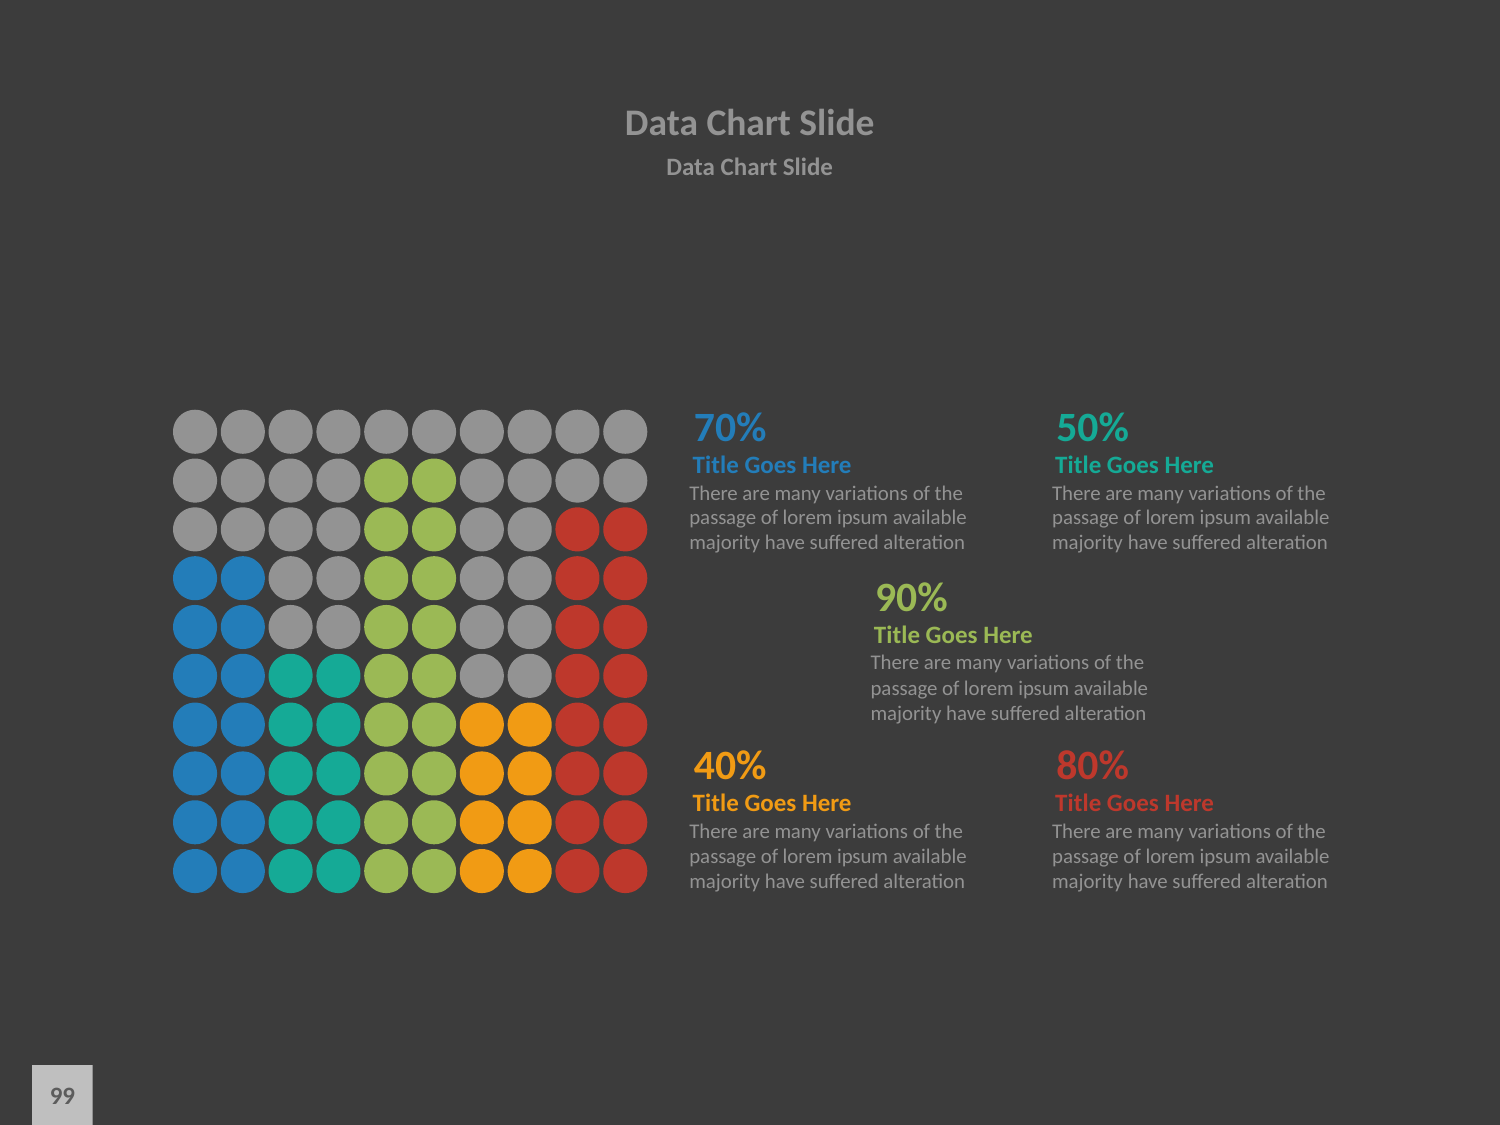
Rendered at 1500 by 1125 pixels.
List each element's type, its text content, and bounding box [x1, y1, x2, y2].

text_box 40% [678, 730, 782, 796]
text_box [172, 409, 648, 894]
text_box 70% [678, 392, 782, 458]
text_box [1051, 448, 1377, 555]
text_box 90% [860, 563, 963, 628]
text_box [1051, 786, 1377, 894]
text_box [689, 786, 1014, 894]
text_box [689, 448, 1014, 555]
title Data Chart Slide [287, 91, 1213, 150]
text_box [870, 618, 1195, 726]
text_box 80% [1041, 734, 1145, 796]
list Data Chart Slide [412, 149, 1088, 183]
text_box 50% [1041, 392, 1145, 458]
